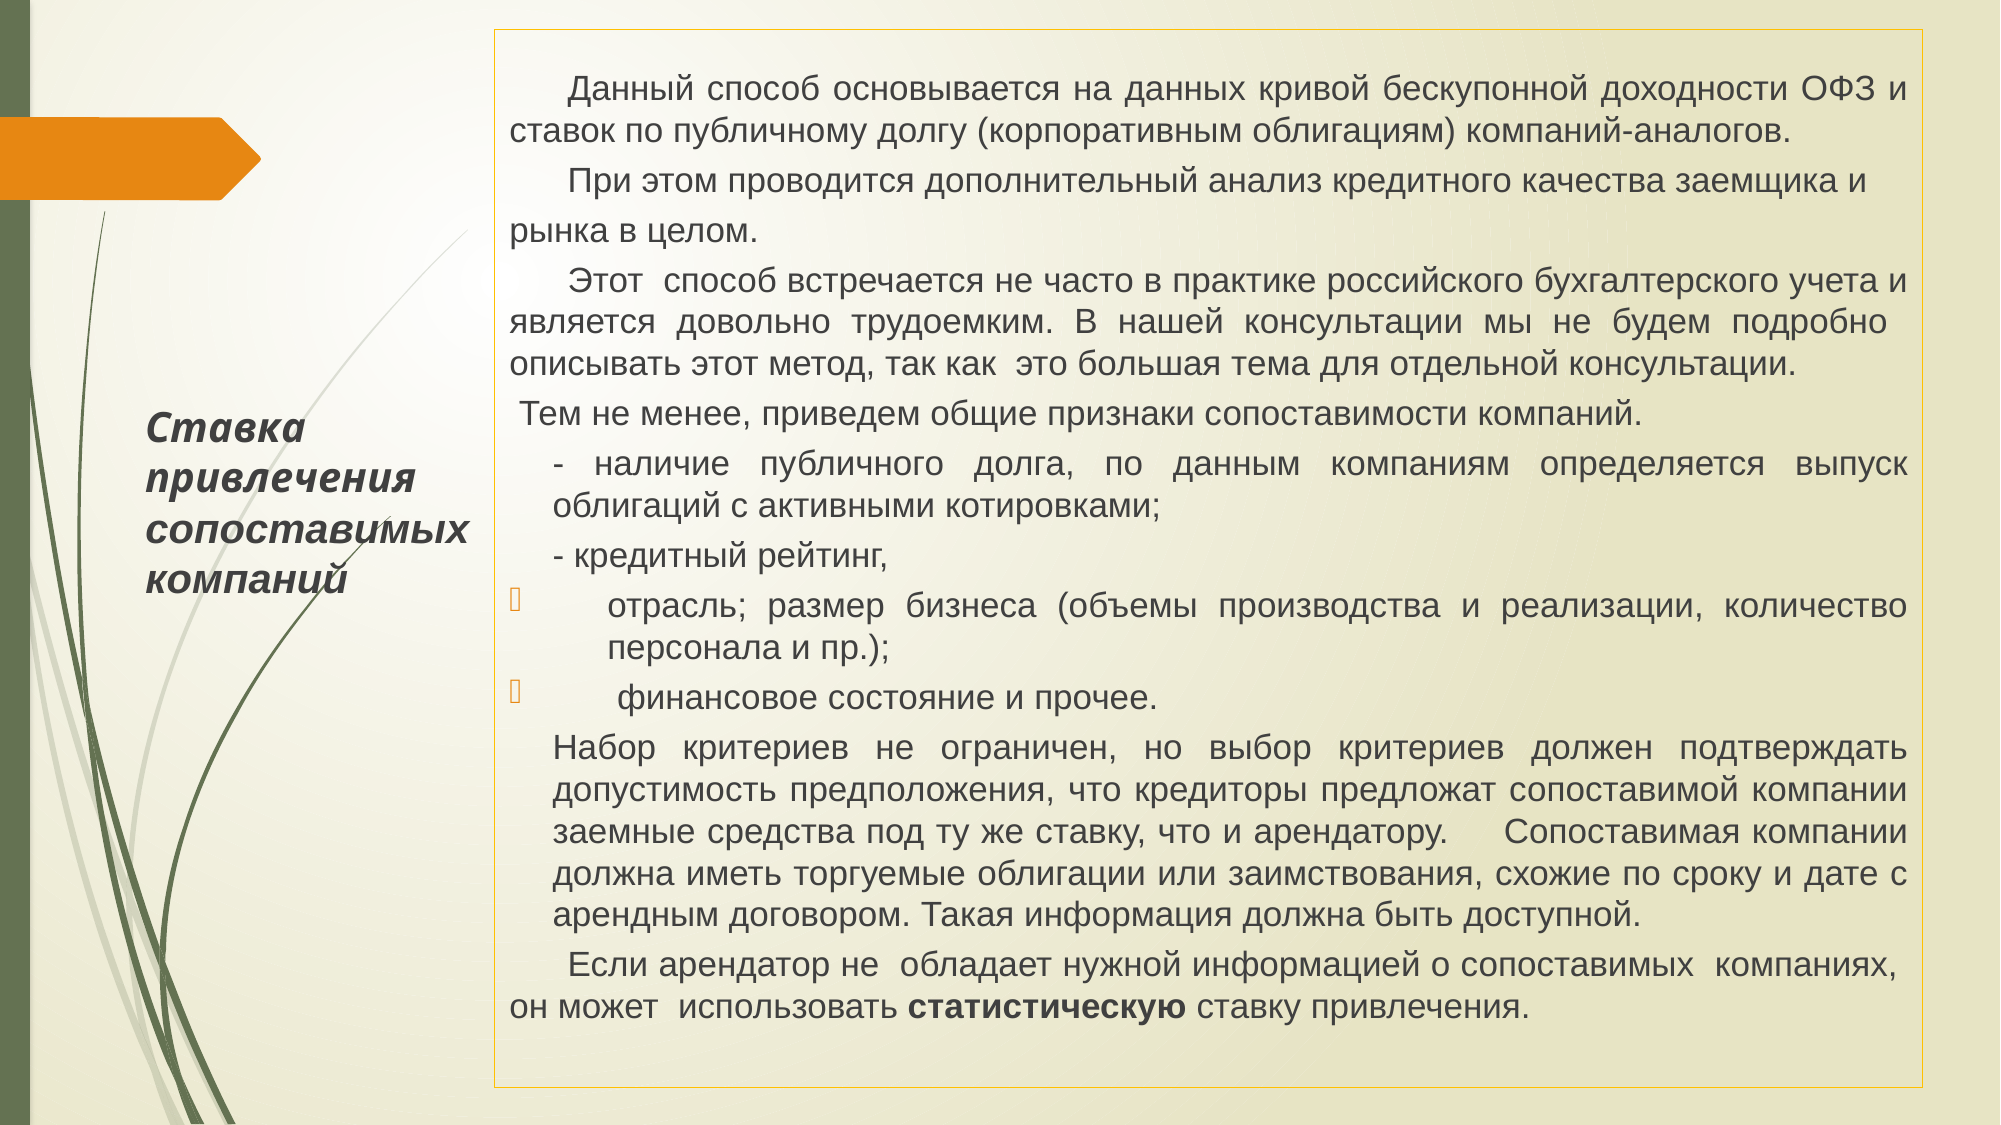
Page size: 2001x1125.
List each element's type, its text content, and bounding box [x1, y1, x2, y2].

list Данный способ основывается на данных кривой бескупонной доходности ОФЗ и ставок по публичному долгу (корпоративным облигациям) компаний-аналогов. При этом проводится дополнительный анализ кредитного качества заемщика и рынка в целом. Этот способ встречается не часто в практике российского бухгалтерского учета и является довольно трудоемким. В нашей консультации мы не будем подробно описывать этот метод, так как это большая тема для отдельной консультации. Тем не менее, приведем общие признаки сопоставимости компаний. - наличие публичного долга, по данным компаниям определяется выпуск облигаций с активными котировками; - кредитный рейтинг, отрасль; размер бизнеса (объемы производства и реализации, количество персонала и пр.); финансовое состояние и прочее. Набор критериев не ограничен, но выбор критериев должен подтверждать допустимость предположения, что кредиторы предложат сопоставимой компании заемные средства под ту же ставку, что и арендатору. Сопоставимая компании должна иметь торгуемые облигации или заимствования, схожие по сроку и дате с арендным договором. Такая информация должна быть доступной. Если арендатор не обладает нужной информацией о сопоставимых компаниях, он может использовать статистическую ставку привлечения. [494, 29, 1923, 1088]
title Ставка привлечения сопоставимых компаний [130, 73, 494, 930]
